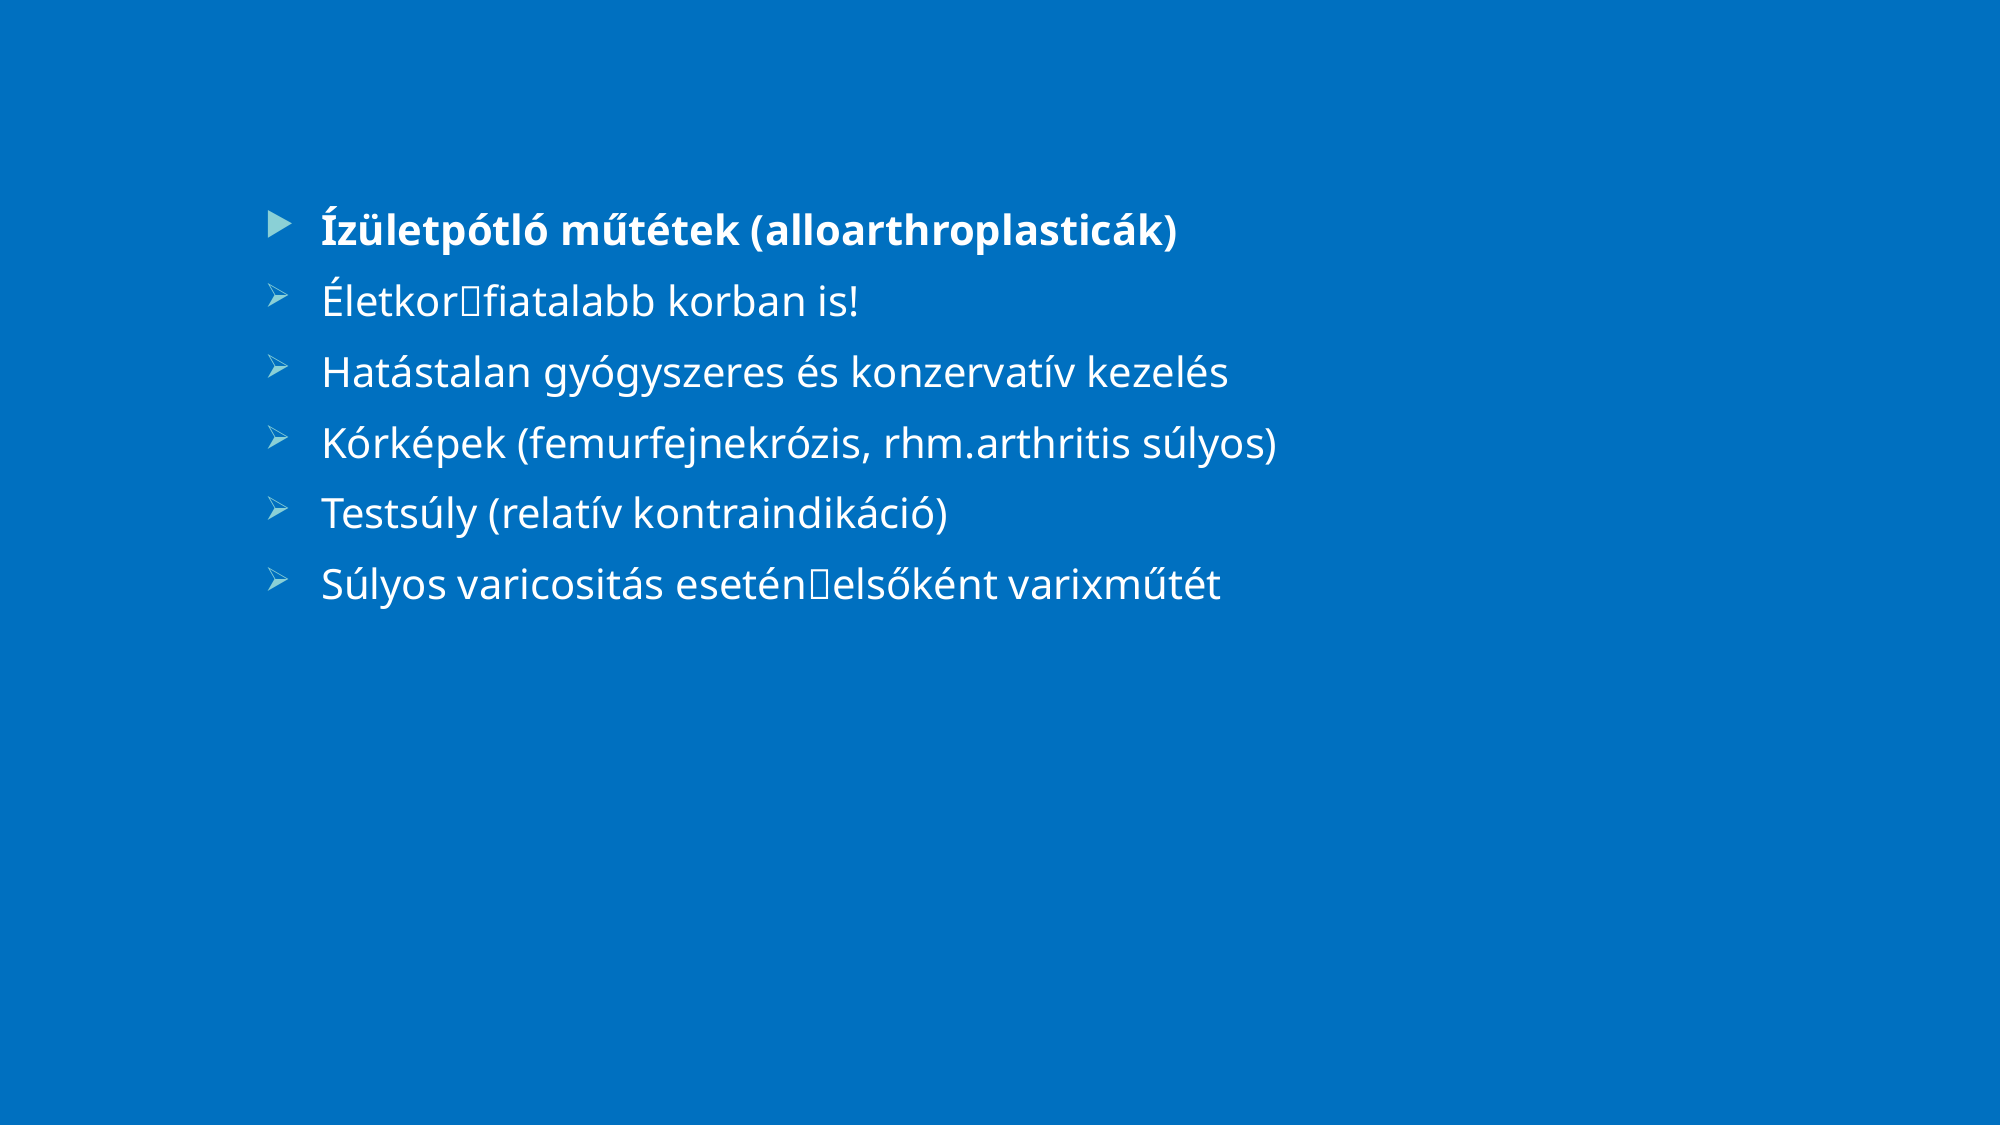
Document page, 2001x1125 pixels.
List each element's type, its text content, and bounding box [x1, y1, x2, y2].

list Ízületpótló műtétek (alloarthroplasticák) Életkorfiatalabb korban is! Hatástalan gyógyszeres és konzervatív kezelés Kórképek (femurfejnekrózis, rhm.arthritis súlyos) Testsúly (relatív kontraindikáció) Súlyos varicositás eseténelsőként varixműtét [249, 196, 1750, 1125]
